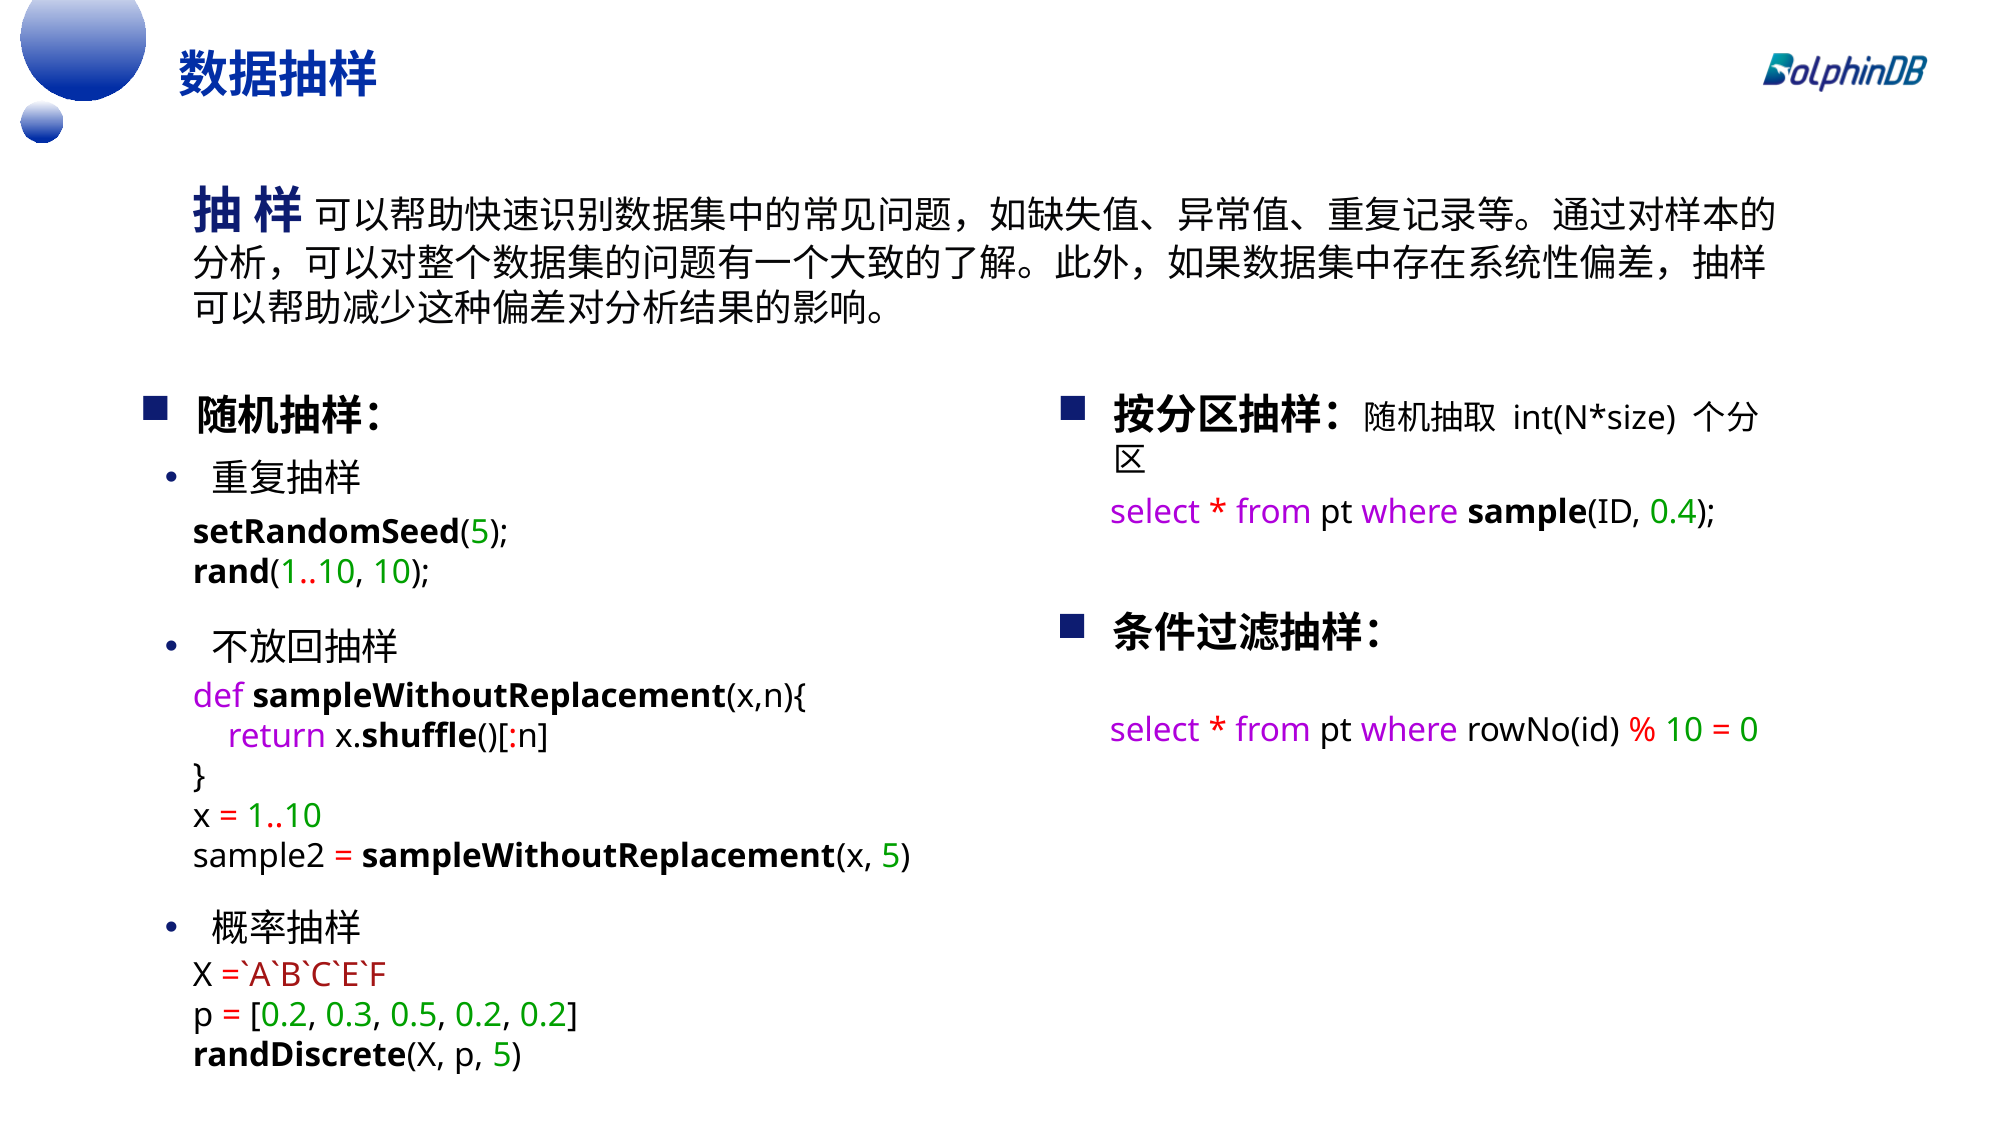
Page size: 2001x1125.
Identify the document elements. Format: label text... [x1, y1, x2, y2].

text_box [150, 446, 817, 599]
text_box [19, 99, 64, 144]
text_box select * from pt where rowNo(id) % 10 = 0 [1094, 706, 1804, 756]
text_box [149, 615, 1012, 884]
text_box 按分区抽样：随机抽取 int(N*size) 个分区 [1042, 380, 1804, 486]
text_box [19, 0, 147, 102]
text_box select * from pt where sample(ID, 0.4); [1095, 488, 1746, 538]
text_box 数据抽样 [163, 35, 1245, 110]
text_box 条件过滤抽样： [1041, 598, 1803, 664]
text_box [149, 897, 1012, 1082]
text_box 抽 样 可以帮助快速识别数据集中的常见问题，如缺失值、异常值、重复记录等。通过对样本的分析，可以对整个数据集的问题有一个大致的了解。此外，如果数据集中存在系统性偏差，抽样可以帮助减少这种偏差对分析结果的影响。 [177, 171, 1803, 337]
text_box 随机抽样： [125, 381, 887, 446]
picture [1755, 47, 1929, 93]
